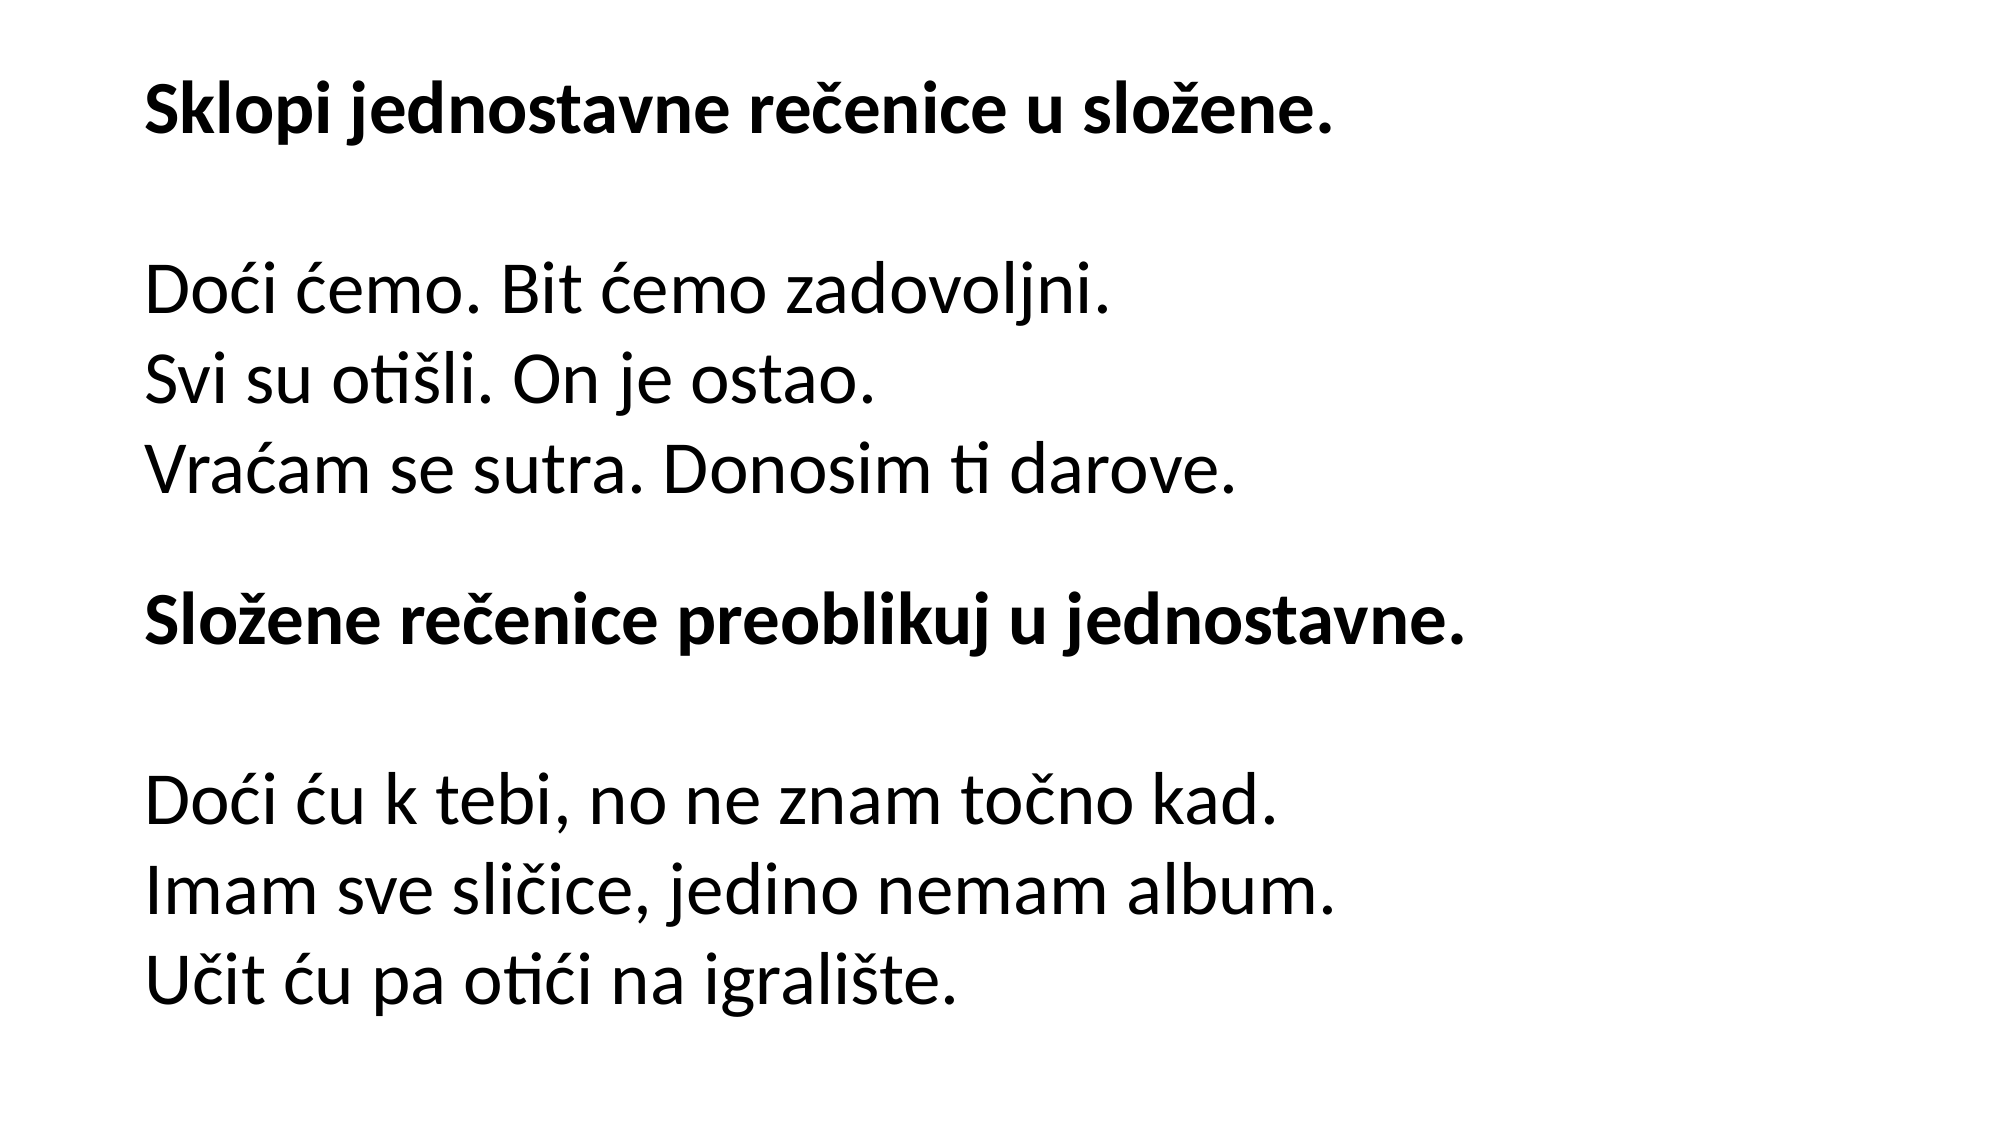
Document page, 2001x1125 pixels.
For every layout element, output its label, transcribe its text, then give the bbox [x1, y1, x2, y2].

text_box Složene rečenice preoblikuj u jednostavne. Doći ću k tebi, no ne znam točno kad. Imam sve sličice, jedino nemam album. Učit ću pa otići na igralište. [129, 562, 1500, 1125]
text_box Sklopi jednostavne rečenice u složene. Doći ćemo. Bit ćemo zadovoljni. Svi su otišli. On je ostao. Vraćam se sutra. Donosim ti darove. [129, 50, 1502, 516]
